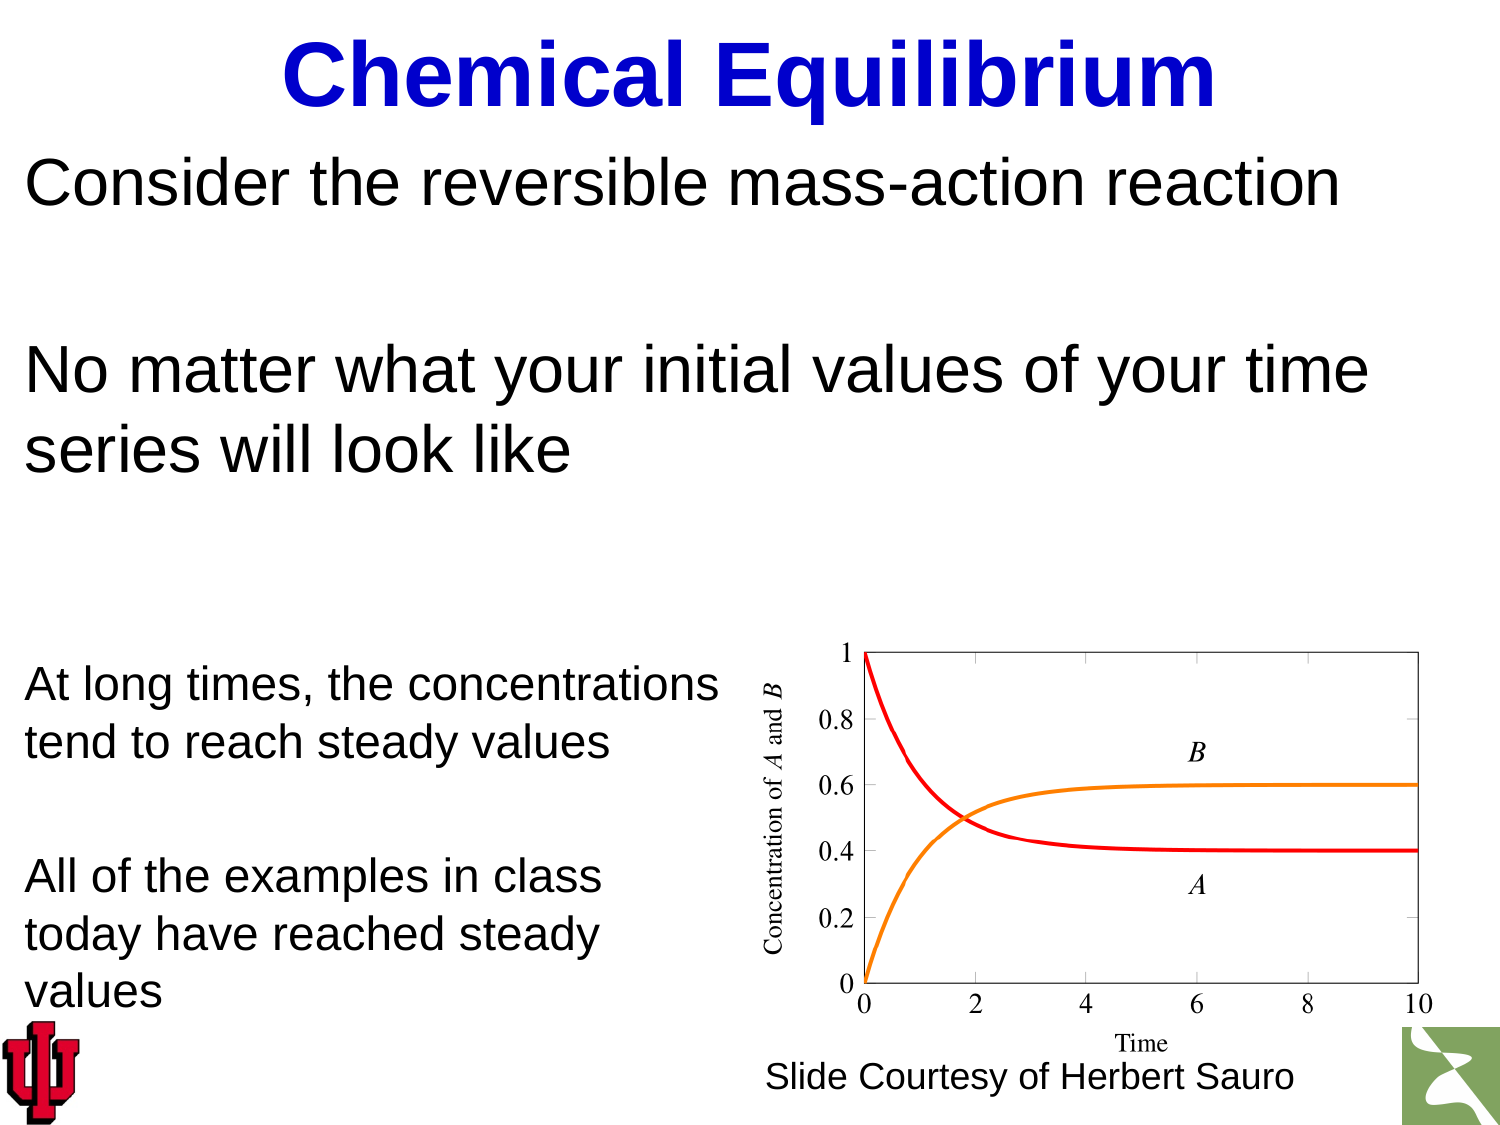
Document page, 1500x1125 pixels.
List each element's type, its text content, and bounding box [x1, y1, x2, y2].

text_box Slide Courtesy of Herbert Sauro [749, 1064, 1350, 1105]
title Chemical Equilibrium [75, 0, 1425, 164]
picture [743, 624, 1500, 1125]
picture [0, 1020, 80, 1125]
